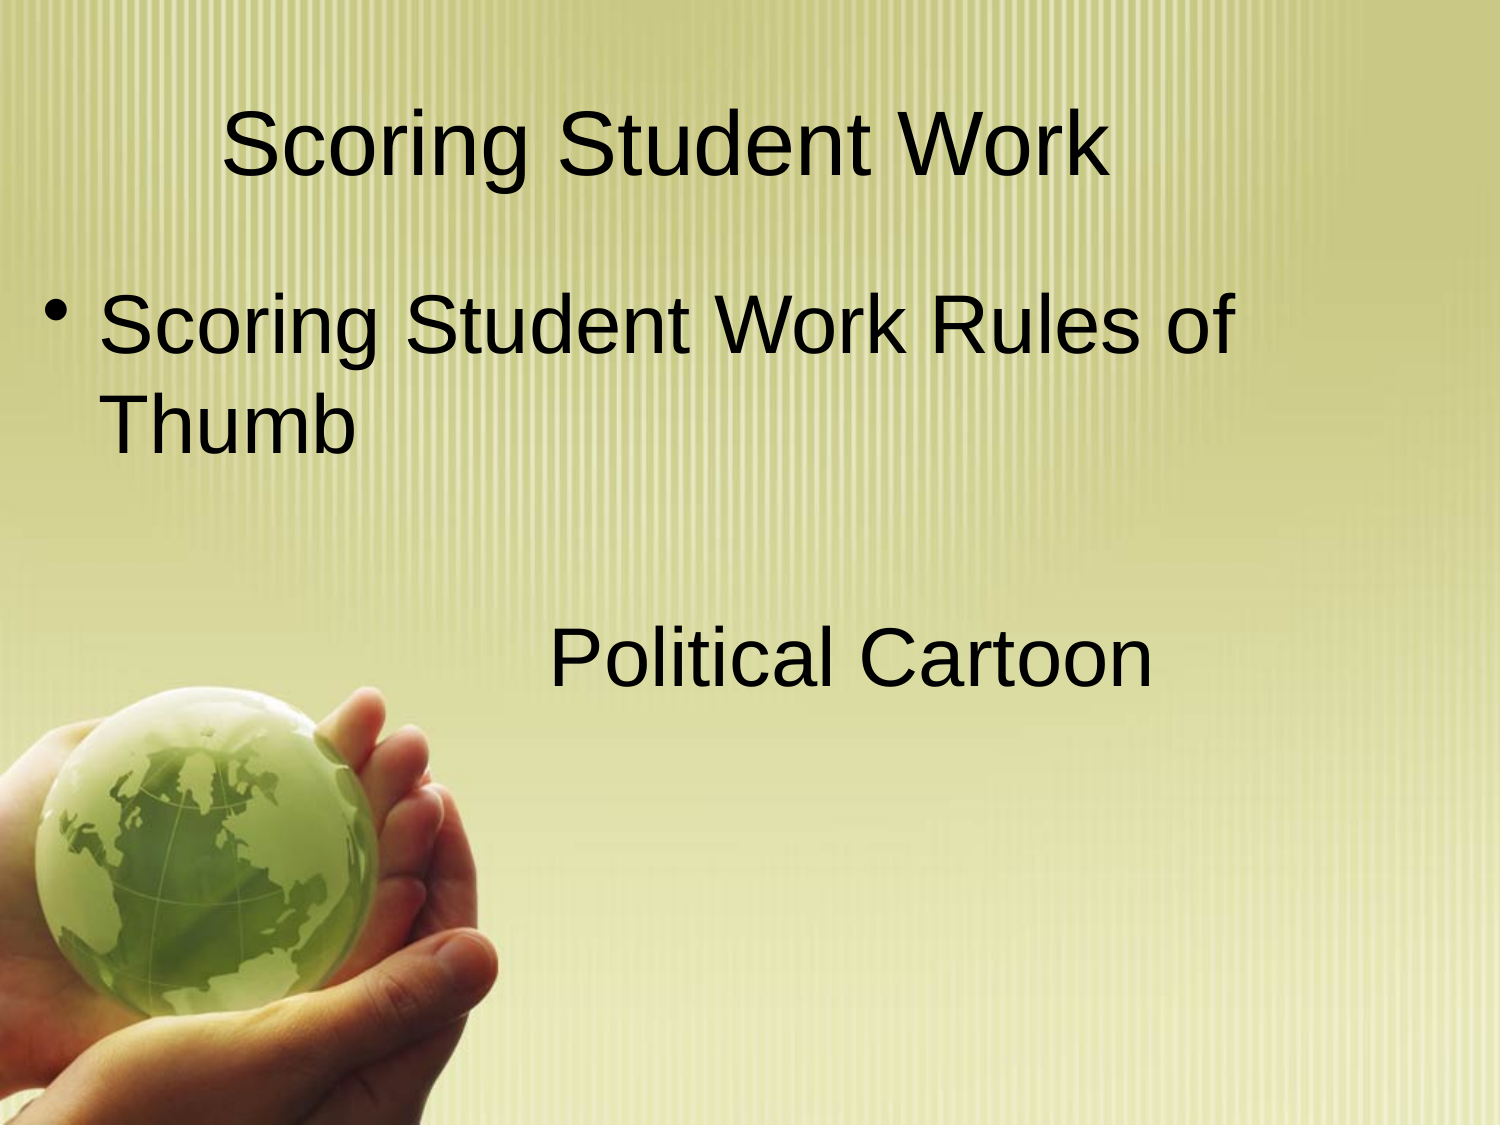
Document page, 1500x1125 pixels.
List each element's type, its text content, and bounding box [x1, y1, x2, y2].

list Scoring Student Work Rules of Thumb Political Cartoon [27, 262, 1482, 1006]
picture [0, 0, 1500, 1125]
title Scoring Student Work [77, 44, 1482, 233]
